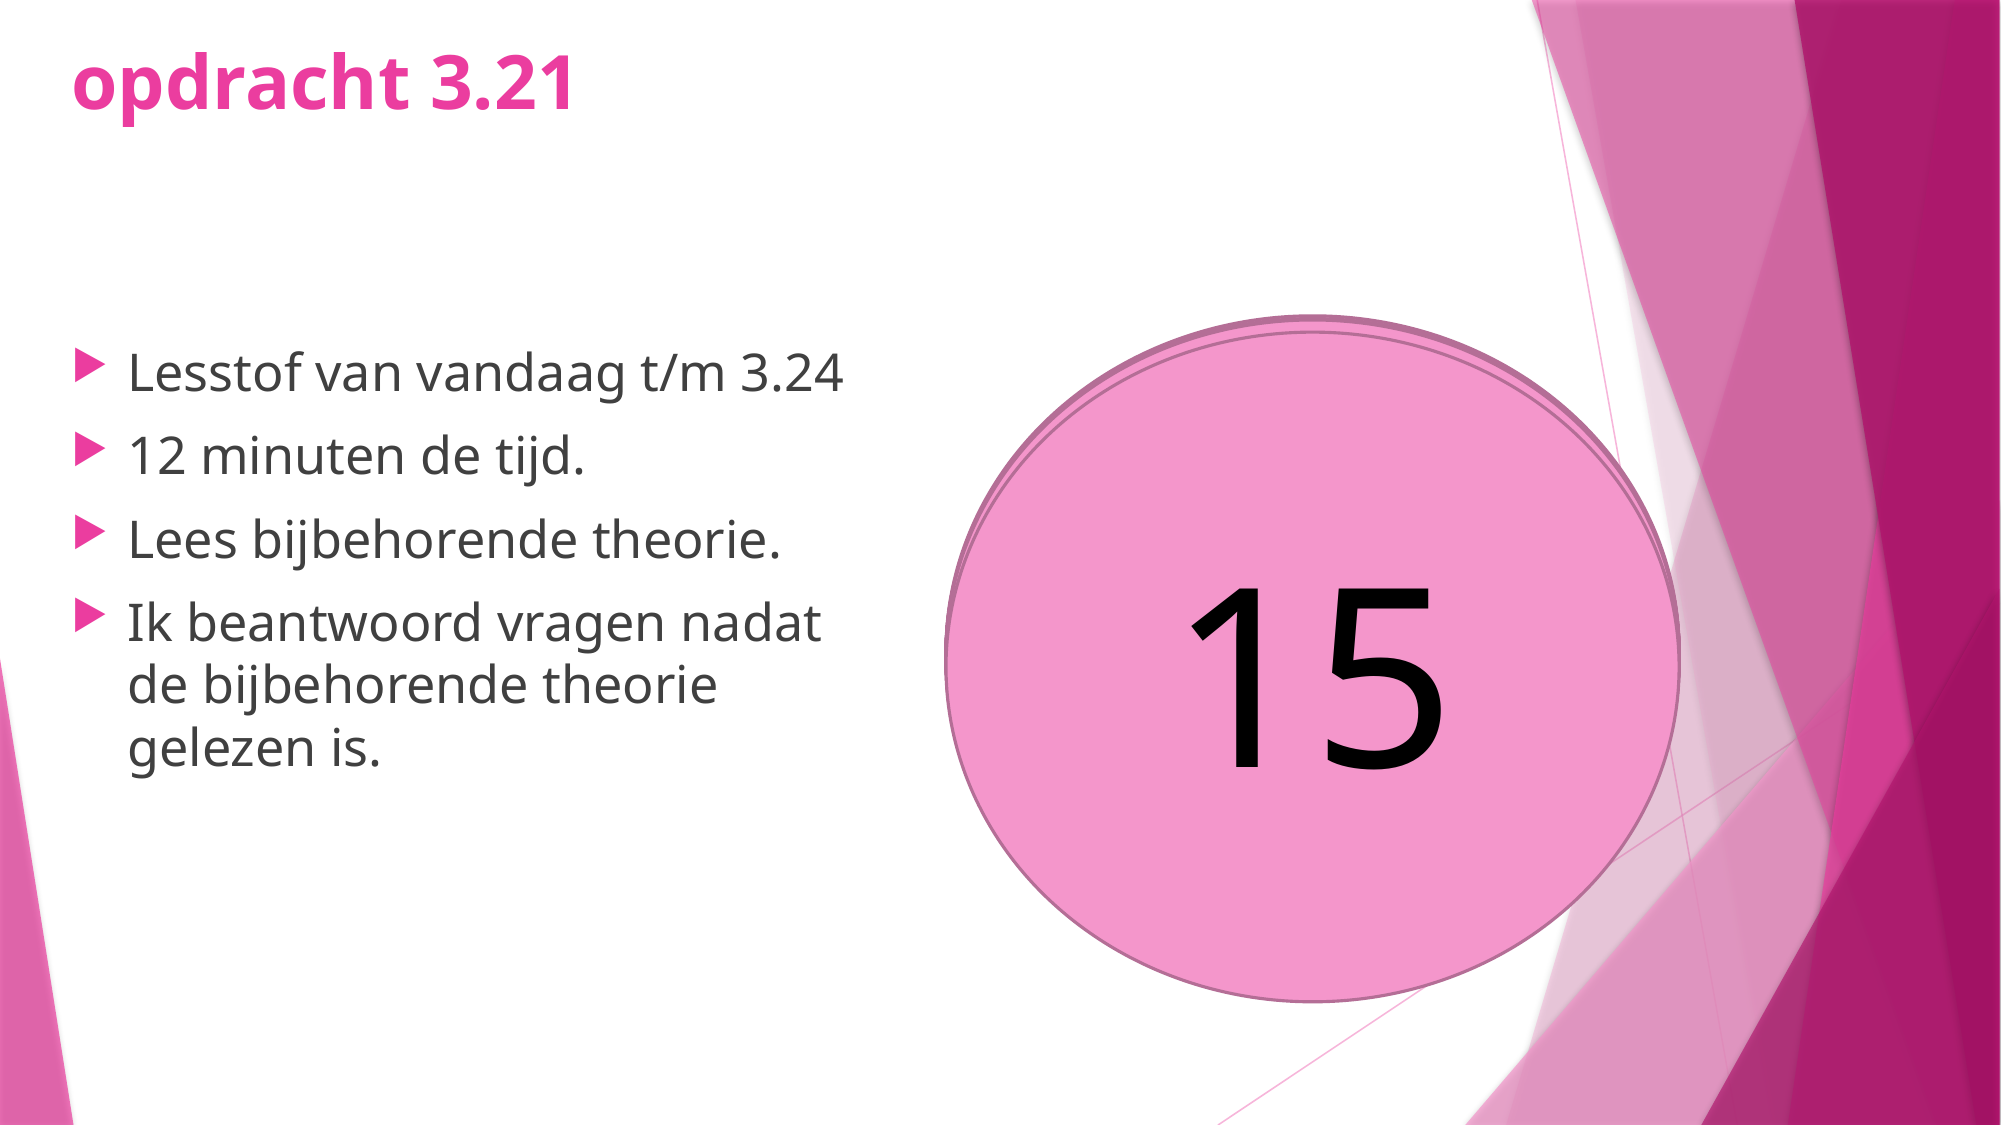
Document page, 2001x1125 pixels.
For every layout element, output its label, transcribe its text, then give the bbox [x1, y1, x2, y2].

title opdracht 3.21 [56, 27, 1522, 319]
list Lesstof van vandaag t/m 3.24 12 minuten de tijd. Lees bijbehorende theorie. Ik beantwoord vragen nadat de bijbehorende theorie gelezen is. [56, 332, 865, 1112]
text_box 14 [944, 318, 1681, 648]
text_box 15 [944, 330, 1681, 1004]
text_box 10 [959, 314, 1668, 562]
